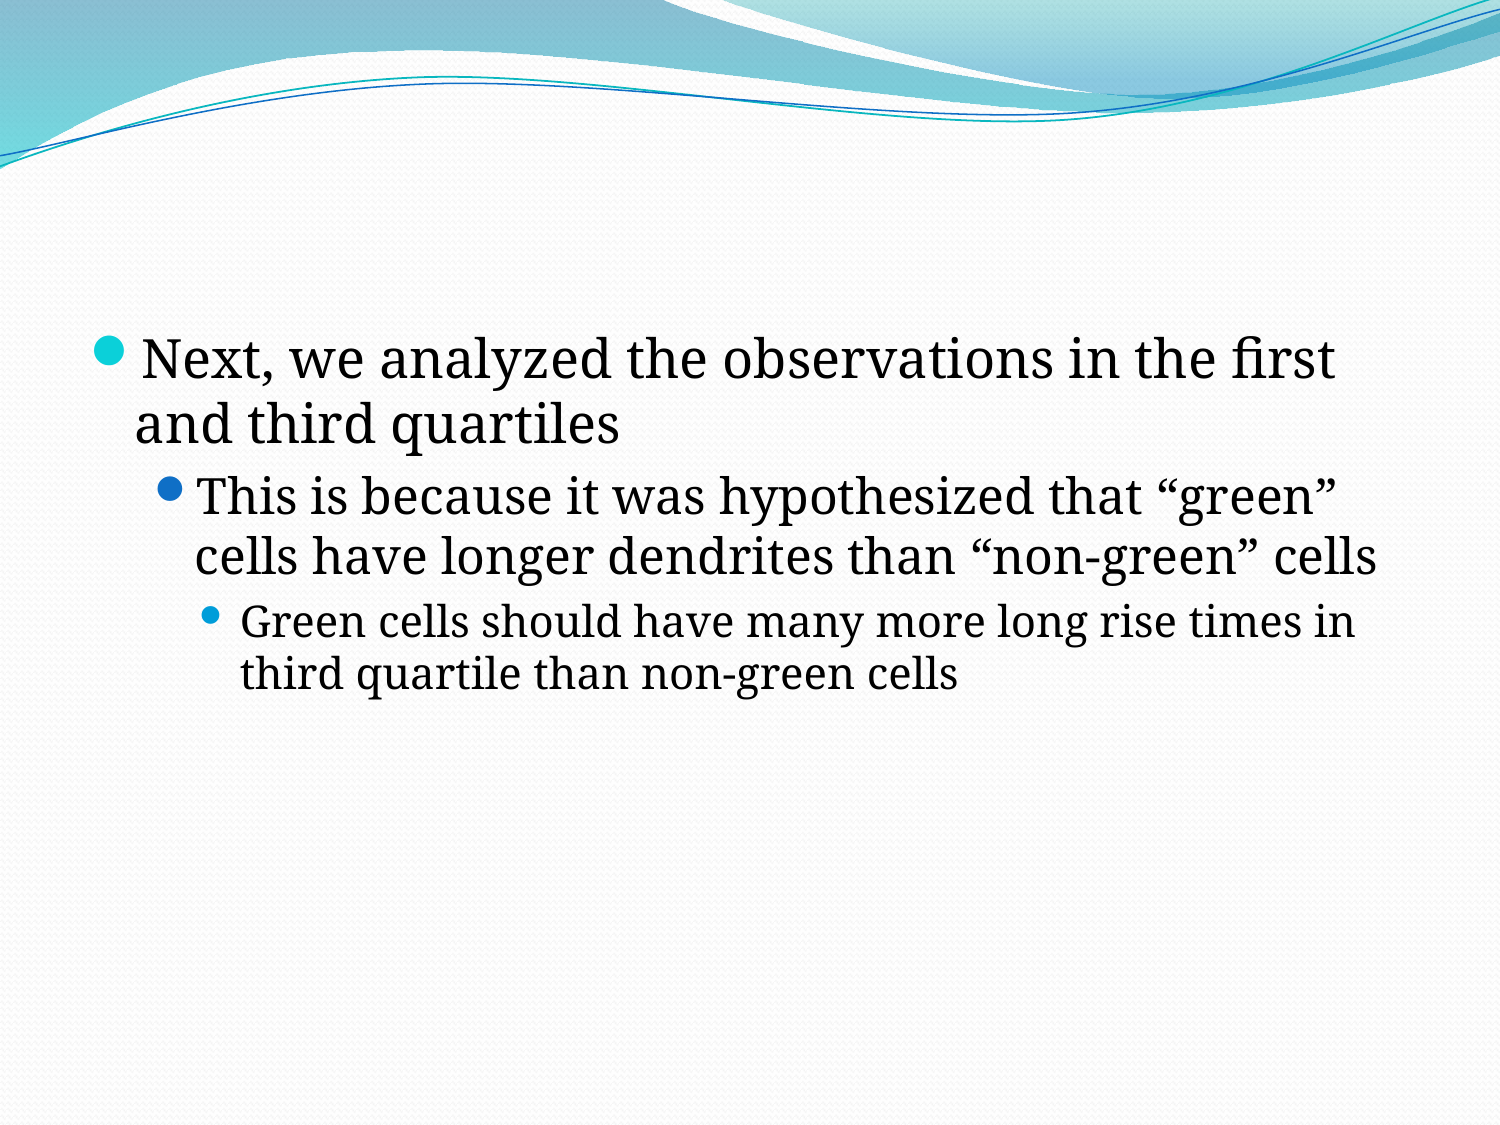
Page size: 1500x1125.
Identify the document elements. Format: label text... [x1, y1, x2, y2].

list Next, we analyzed the observations in the first and third quartiles This is because it was hypothesized that “green” cells have longer dendrites than “non-green” cells Green cells should have many more long rise times in third quartile than non-green cells [75, 317, 1425, 1038]
